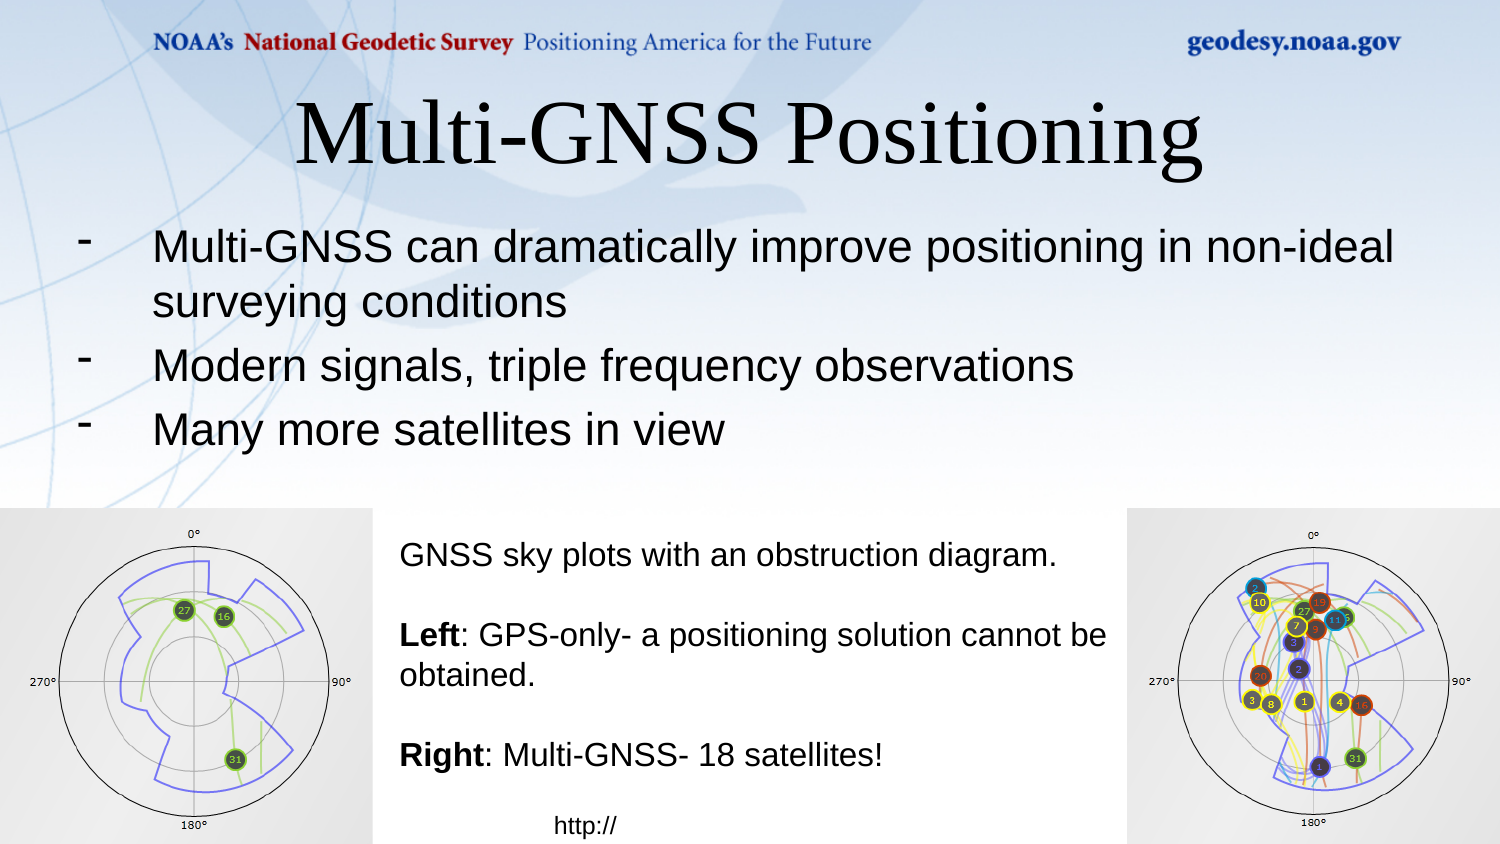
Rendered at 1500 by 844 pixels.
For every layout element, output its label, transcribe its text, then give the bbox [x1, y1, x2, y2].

picture [0, 0, 1500, 844]
text_box Multi-GNSS can dramatically improve positioning in non-ideal surveying conditions Modern signals, triple frequency observations Many more satellites in view [62, 209, 1462, 492]
text_box http://www.gnssplanningonline.com [539, 801, 961, 844]
text_box Multi-GNSS Positioning [74, 64, 1425, 192]
text_box GNSS sky plots with an obstruction diagram. Left: GPS-only- a positioning solution cannot be obtained. Right: Multi-GNSS- 18 satellites! [384, 526, 1121, 781]
